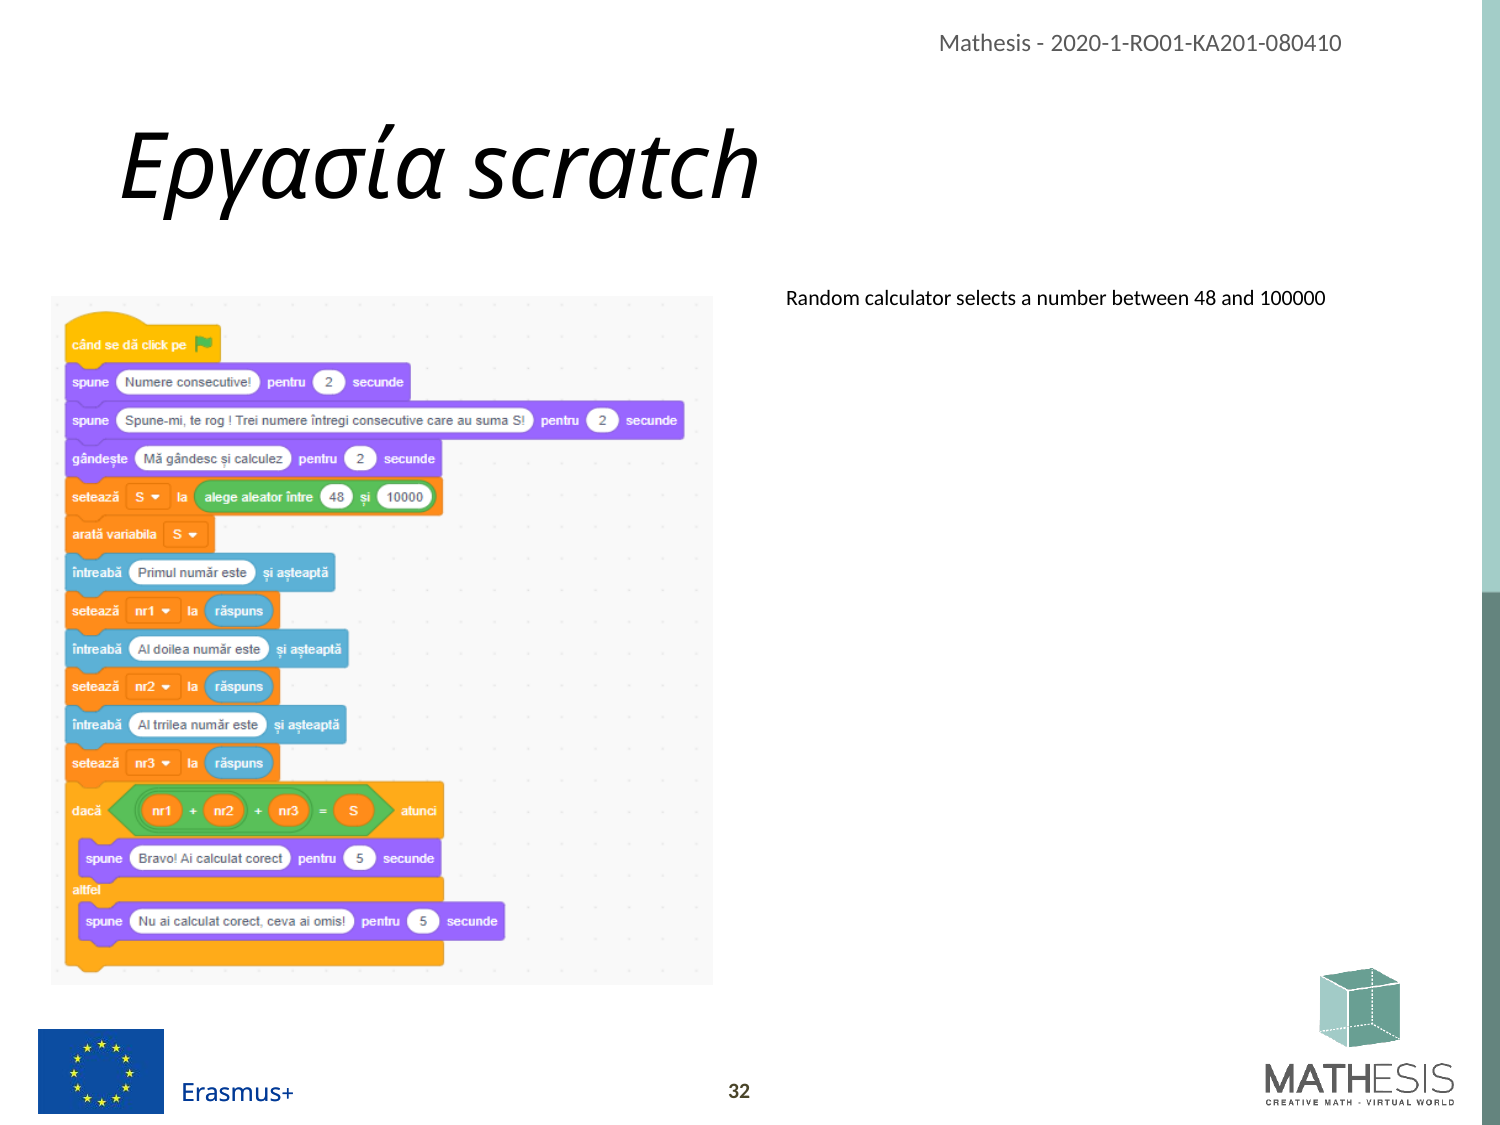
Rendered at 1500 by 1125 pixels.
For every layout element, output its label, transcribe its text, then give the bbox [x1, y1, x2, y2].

text_box Random calculator selects a number between 48 and 100000 [771, 275, 1342, 317]
picture [38, 1029, 164, 1114]
title Εργασία scratch [103, 59, 1397, 278]
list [51, 296, 713, 985]
